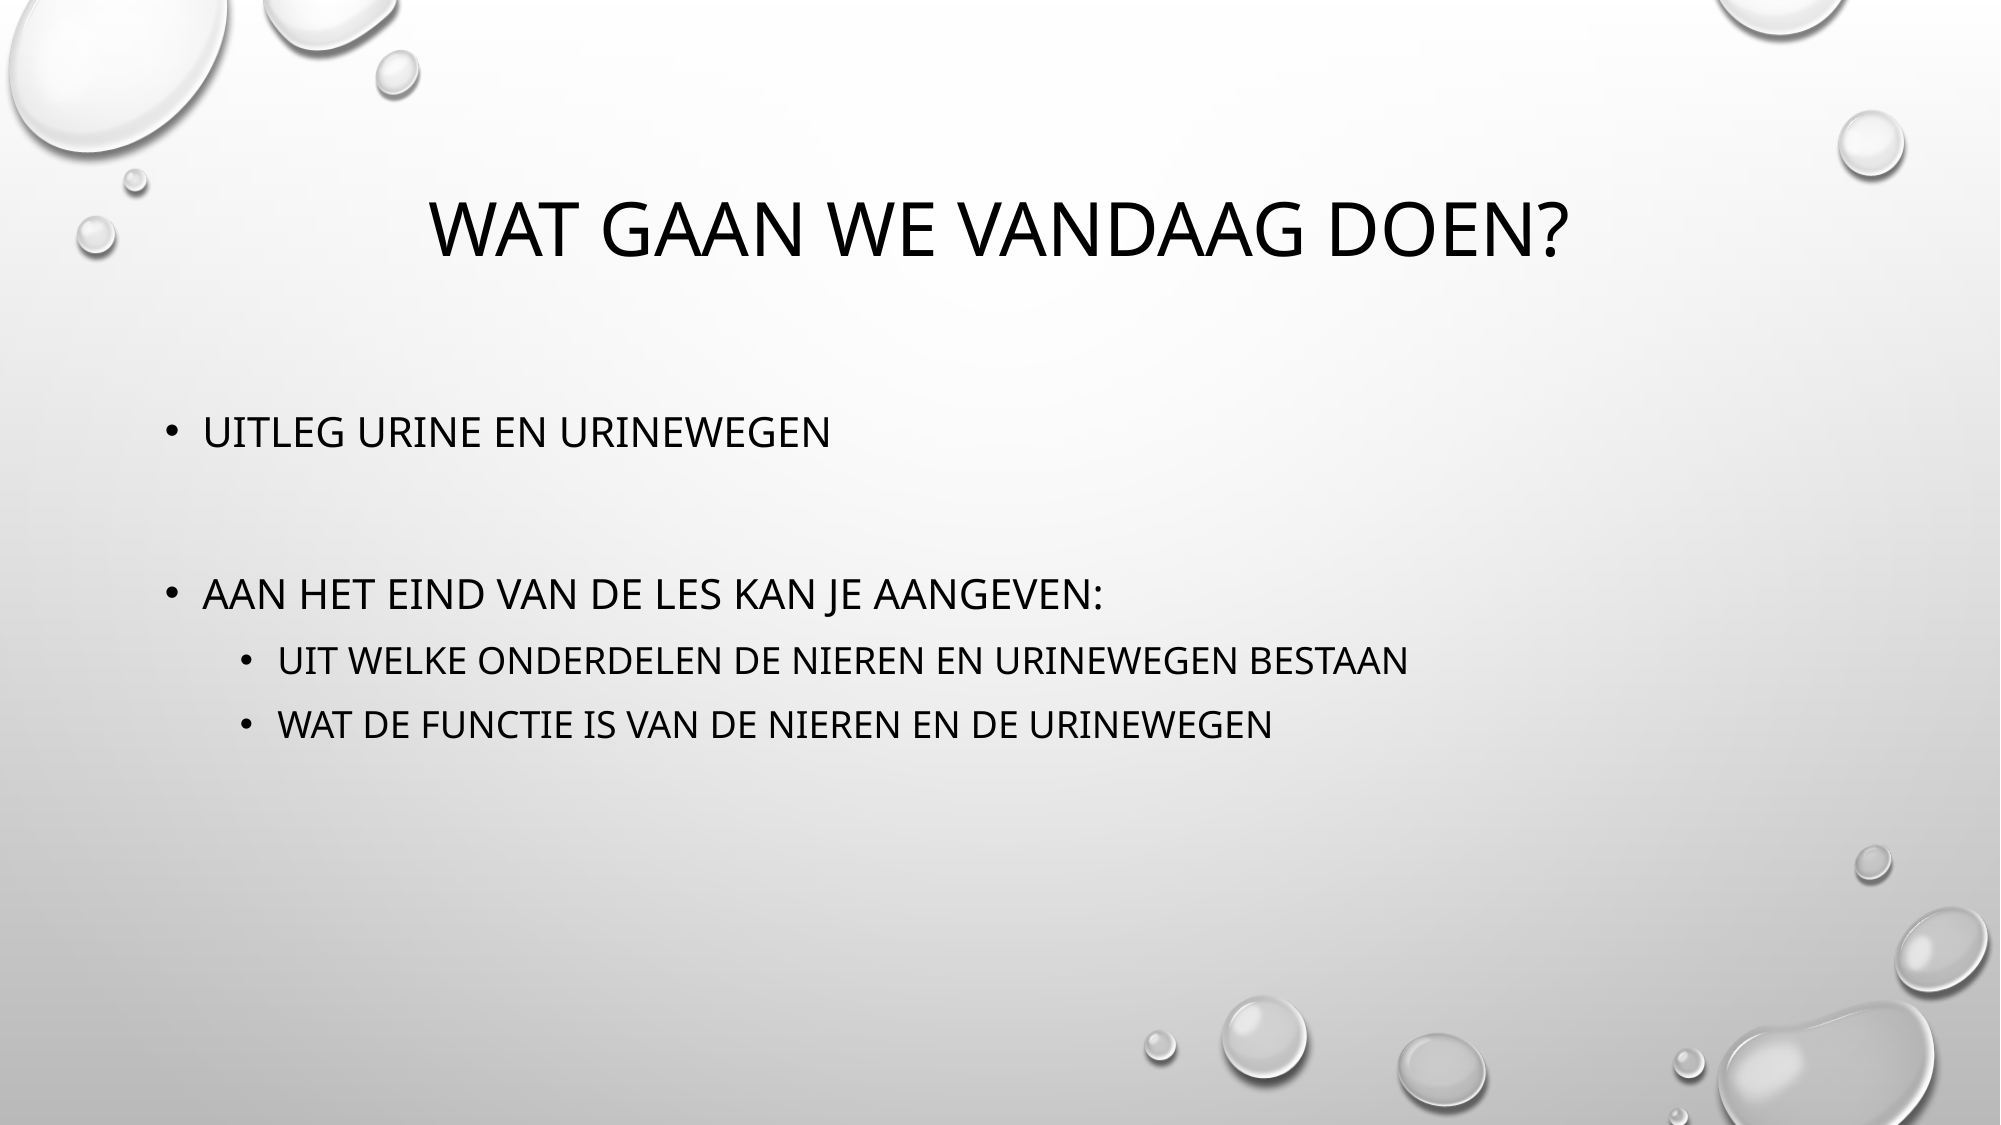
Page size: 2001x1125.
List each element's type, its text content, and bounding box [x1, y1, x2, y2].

picture [0, 0, 2000, 1125]
list Uitleg urine en urinewegen Aan het eind van de les kan je aangeven: Uit welke onderdelen de nieren en urinewegen bestaan Wat de functie is van de nieren en de urinewegen [149, 388, 1850, 950]
title Wat gaan we vandaag doen? [149, 101, 1851, 364]
